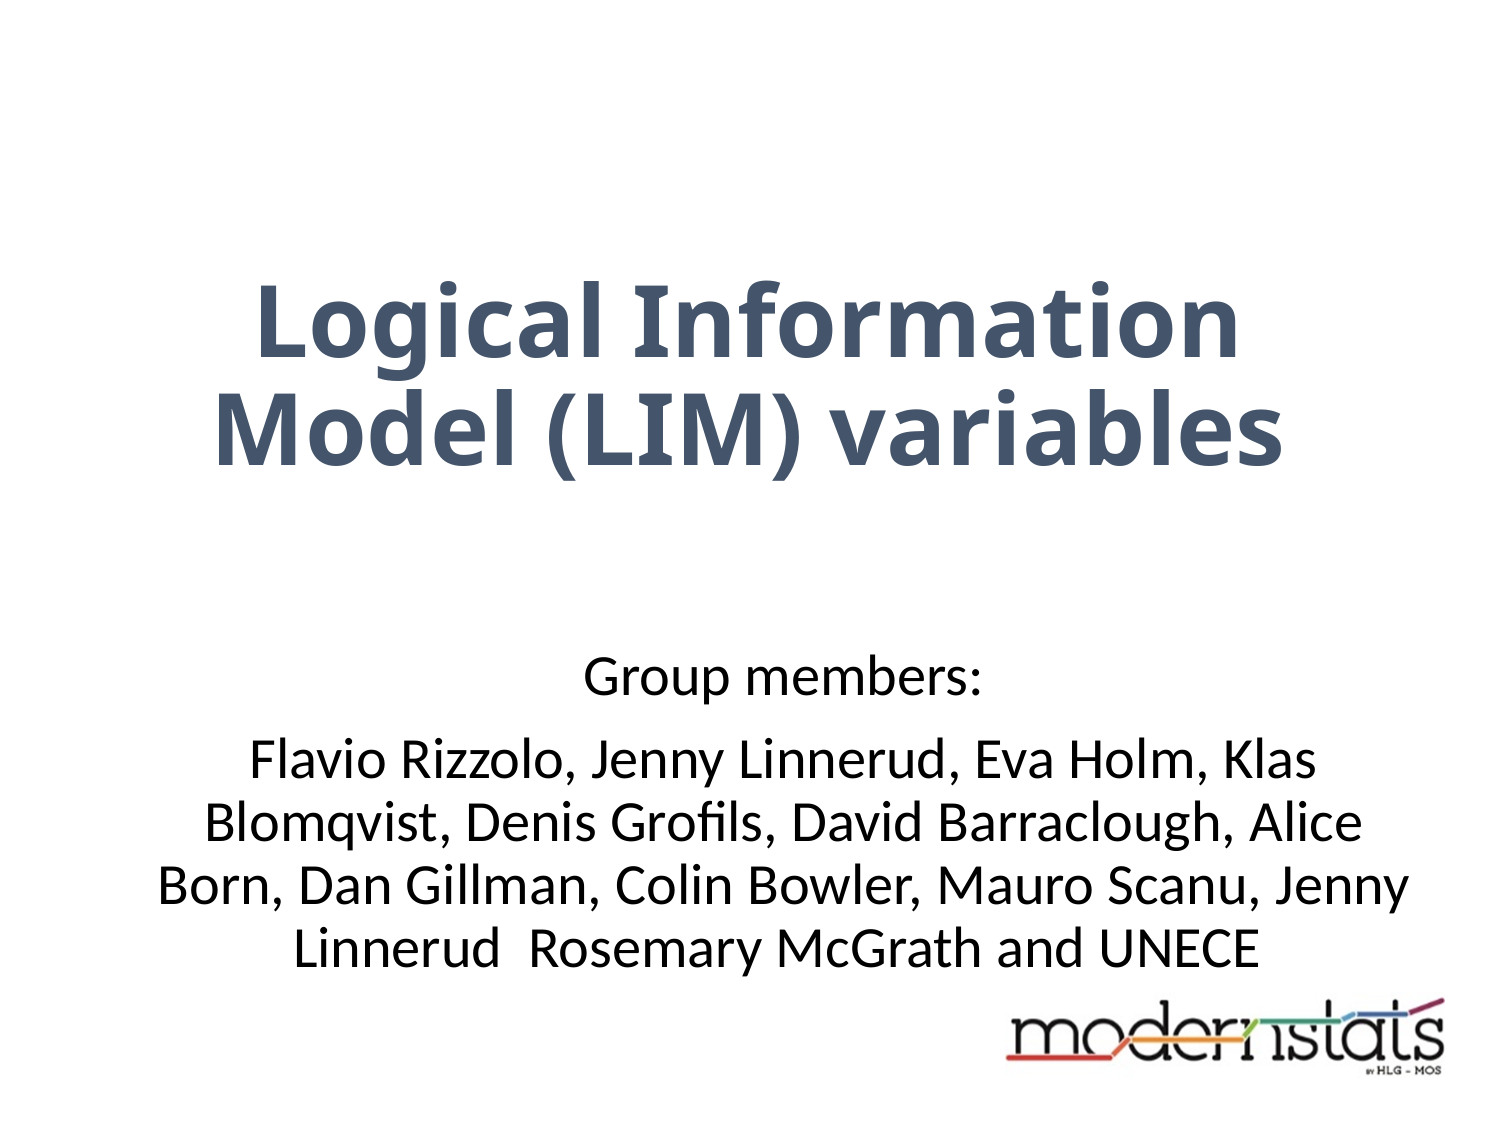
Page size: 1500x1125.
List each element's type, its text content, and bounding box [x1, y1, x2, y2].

subtitle Group members: Flavio Rizzolo, Jenny Linnerud, Eva Holm, Klas Blomqvist, Denis Grofils, David Barraclough, Alice Born, Dan Gillman, Colin Bowler, Mauro Scanu, Jenny Linnerud Rosemary McGrath and UNECE [141, 637, 1426, 1000]
picture [1005, 992, 1445, 1078]
title Logical Information Model (LIM) variables [110, 210, 1386, 549]
